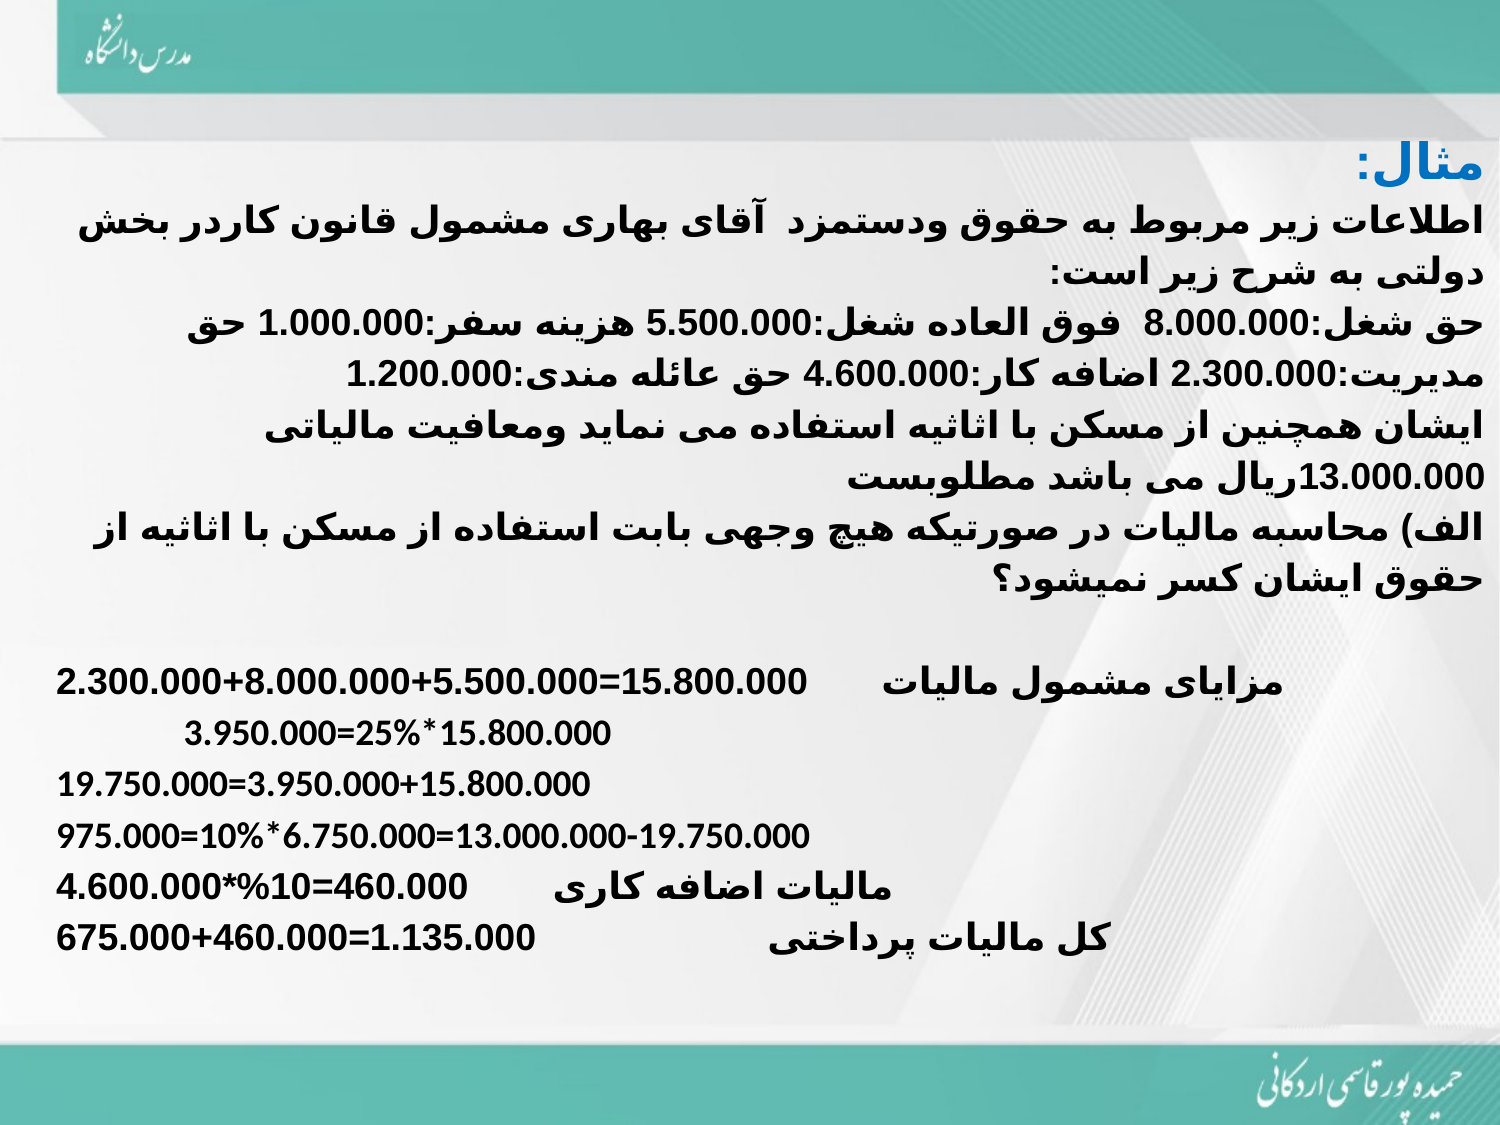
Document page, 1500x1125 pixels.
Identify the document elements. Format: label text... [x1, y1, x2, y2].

text_box مثال: اطلاعات زیر مربوط به حقوق ودستمزد آقای بهاری مشمول قانون کاردر بخش دولتی به شرح زیر است: حق شغل:8.000.000 فوق العاده شغل:5.500.000 هزینه سفر:1.000.000 حق مدیریت:2.300.000 اضافه کار:4.600.000 حق عائله مندی:1.200.000 ایشان همچنین از مسکن با اثاثیه استفاده می نماید ومعافیت مالیاتی 13.000.000ریال می باشد مطلوبست الف) محاسبه مالیات در صورتیکه هیچ وجهی بابت استفاده از مسکن با اثاثیه از حقوق ایشان کسر نمیشود؟ مزایای مشمول مالیات 15.800.000=5.500.000+8.000.000+2.300.000 3.950.000=25%*15.800.000 19.750.000=3.950.000+15.800.000 975.000=10%*6.750.000=13.000.000-19.750.000 مالیات اضافه کاری 460.000=10%*4.600.000 کل مالیات پرداختی 1.135.000=460.000+675.000 [41, 113, 1500, 1125]
picture [0, 0, 1500, 1125]
